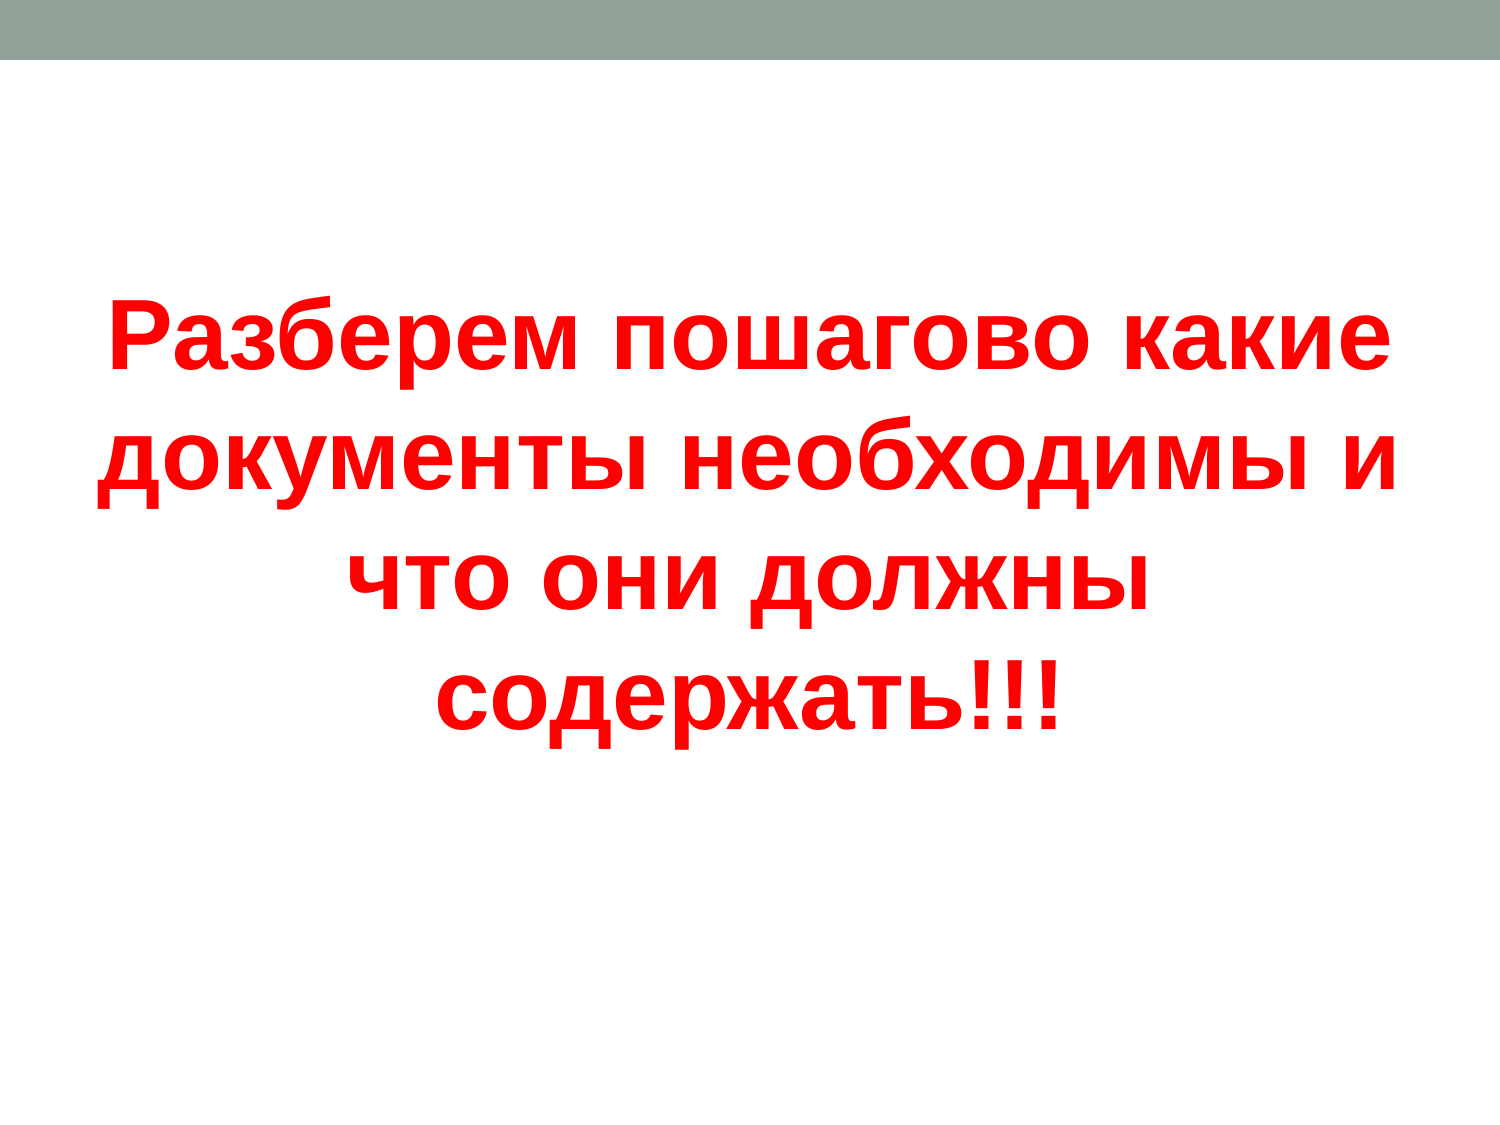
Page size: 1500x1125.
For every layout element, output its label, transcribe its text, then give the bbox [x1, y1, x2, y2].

list Разберем пошагово какие документы необходимы и что они должны содержать!!! [75, 262, 1425, 1063]
